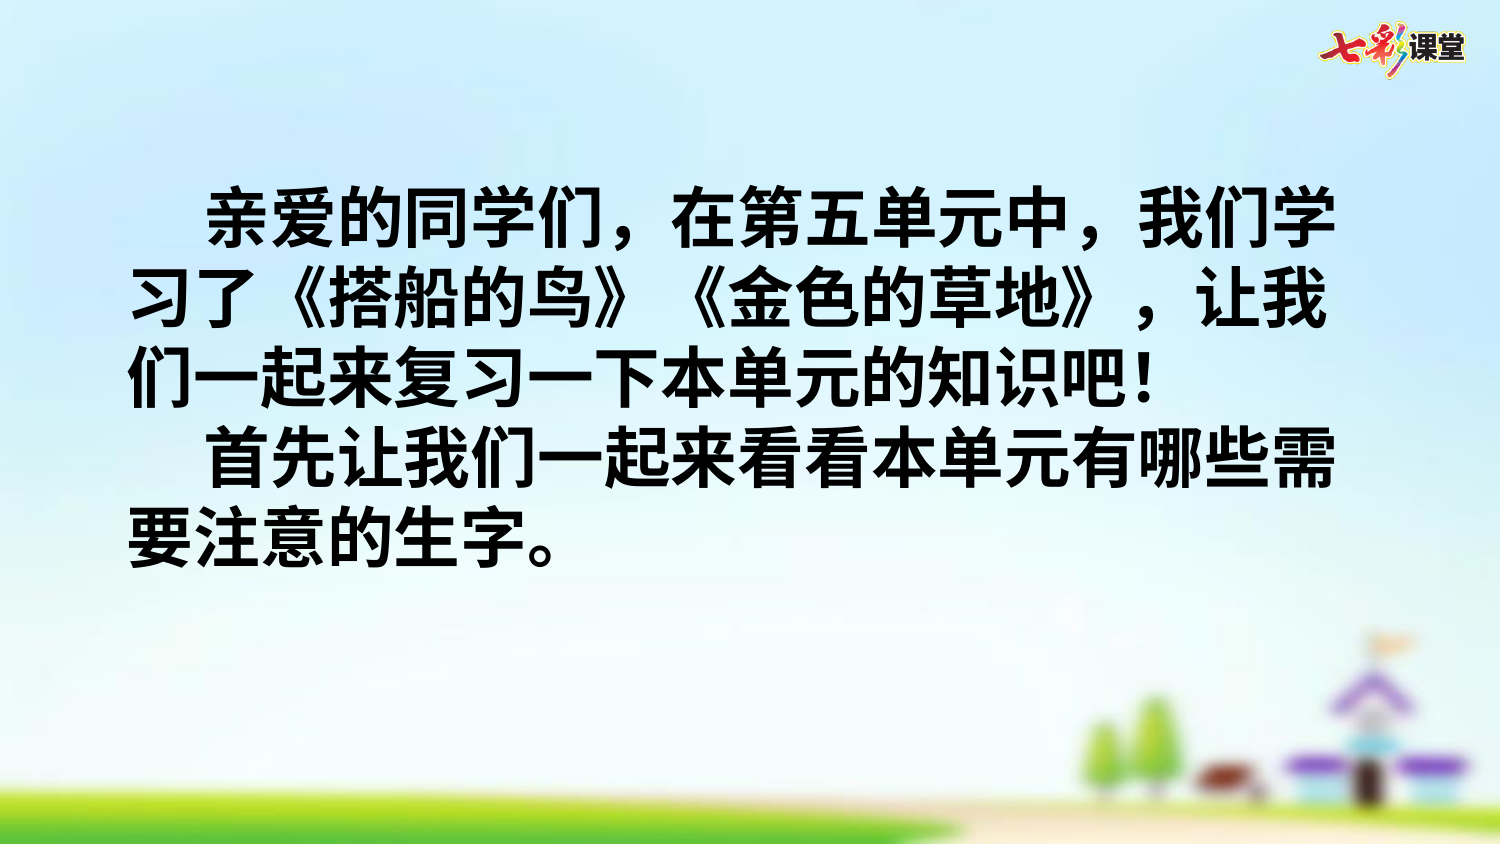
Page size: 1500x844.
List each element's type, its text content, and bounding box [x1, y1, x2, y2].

text_box 亲爱的同学们，在第五单元中，我们学习了《搭船的鸟》《金色的草地》，让我们一起来复习一下本单元的知识吧！ 首先让我们一起来看看本单元有哪些需要注意的生字。 [112, 168, 1375, 583]
picture [0, 0, 1500, 844]
